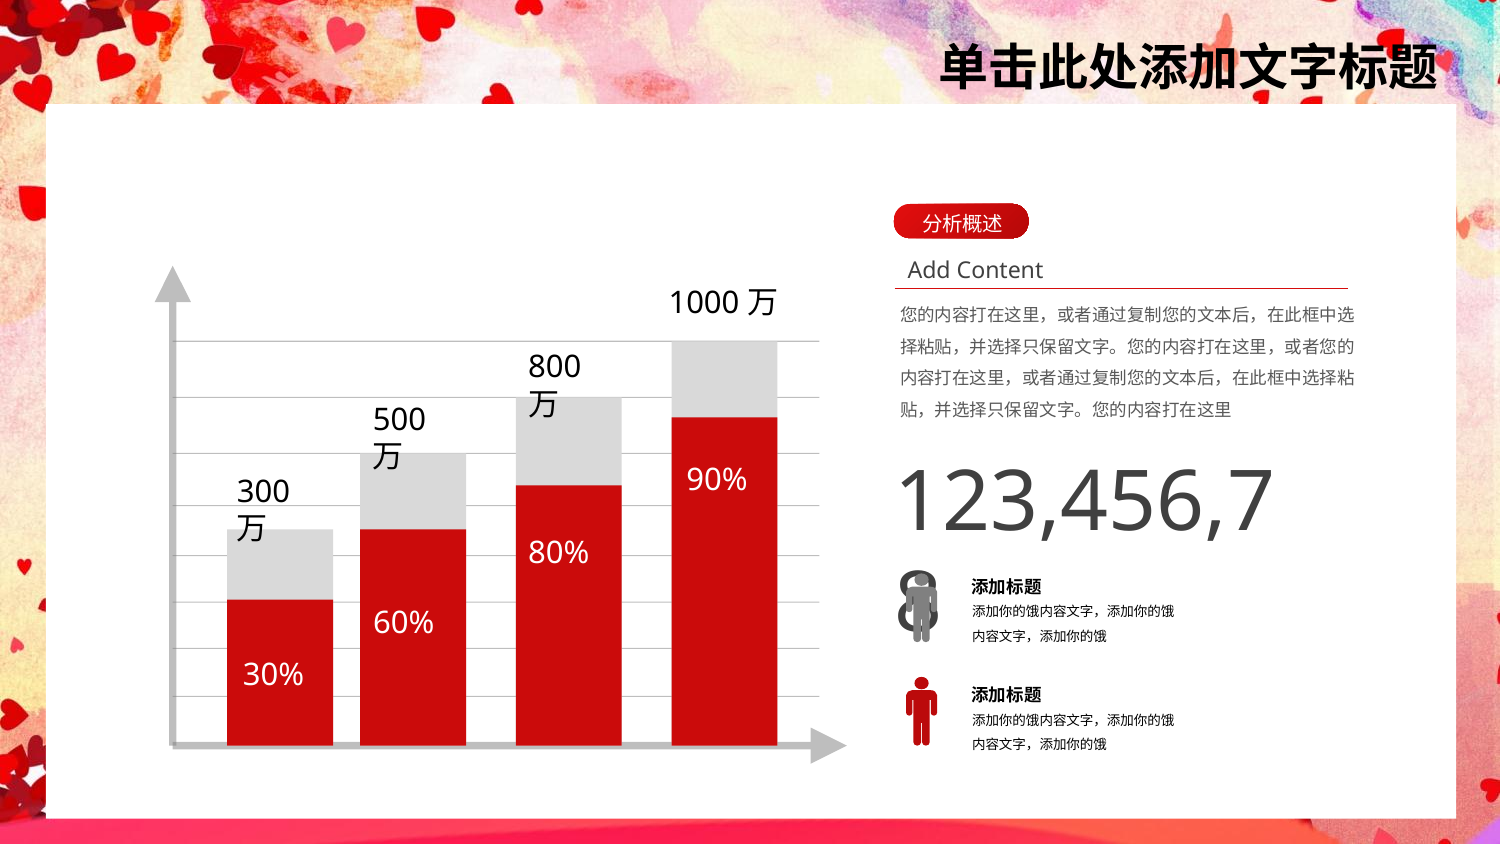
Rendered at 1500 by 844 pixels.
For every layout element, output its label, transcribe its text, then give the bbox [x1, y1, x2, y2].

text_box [892, 203, 1063, 291]
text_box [906, 568, 1199, 761]
text_box 123,456,78 [889, 444, 1292, 651]
picture [0, 0, 1500, 844]
text_box 您的内容打在这里，或者通过复制您的文本后，在此框中选择粘贴，并选择只保留文字。您的内容打在这里，或者您的内容打在这里，或者通过复制您的文本后，在此框中选择粘贴，并选择只保留文字。您的内容打在这里 [894, 291, 1371, 423]
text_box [172, 265, 847, 746]
